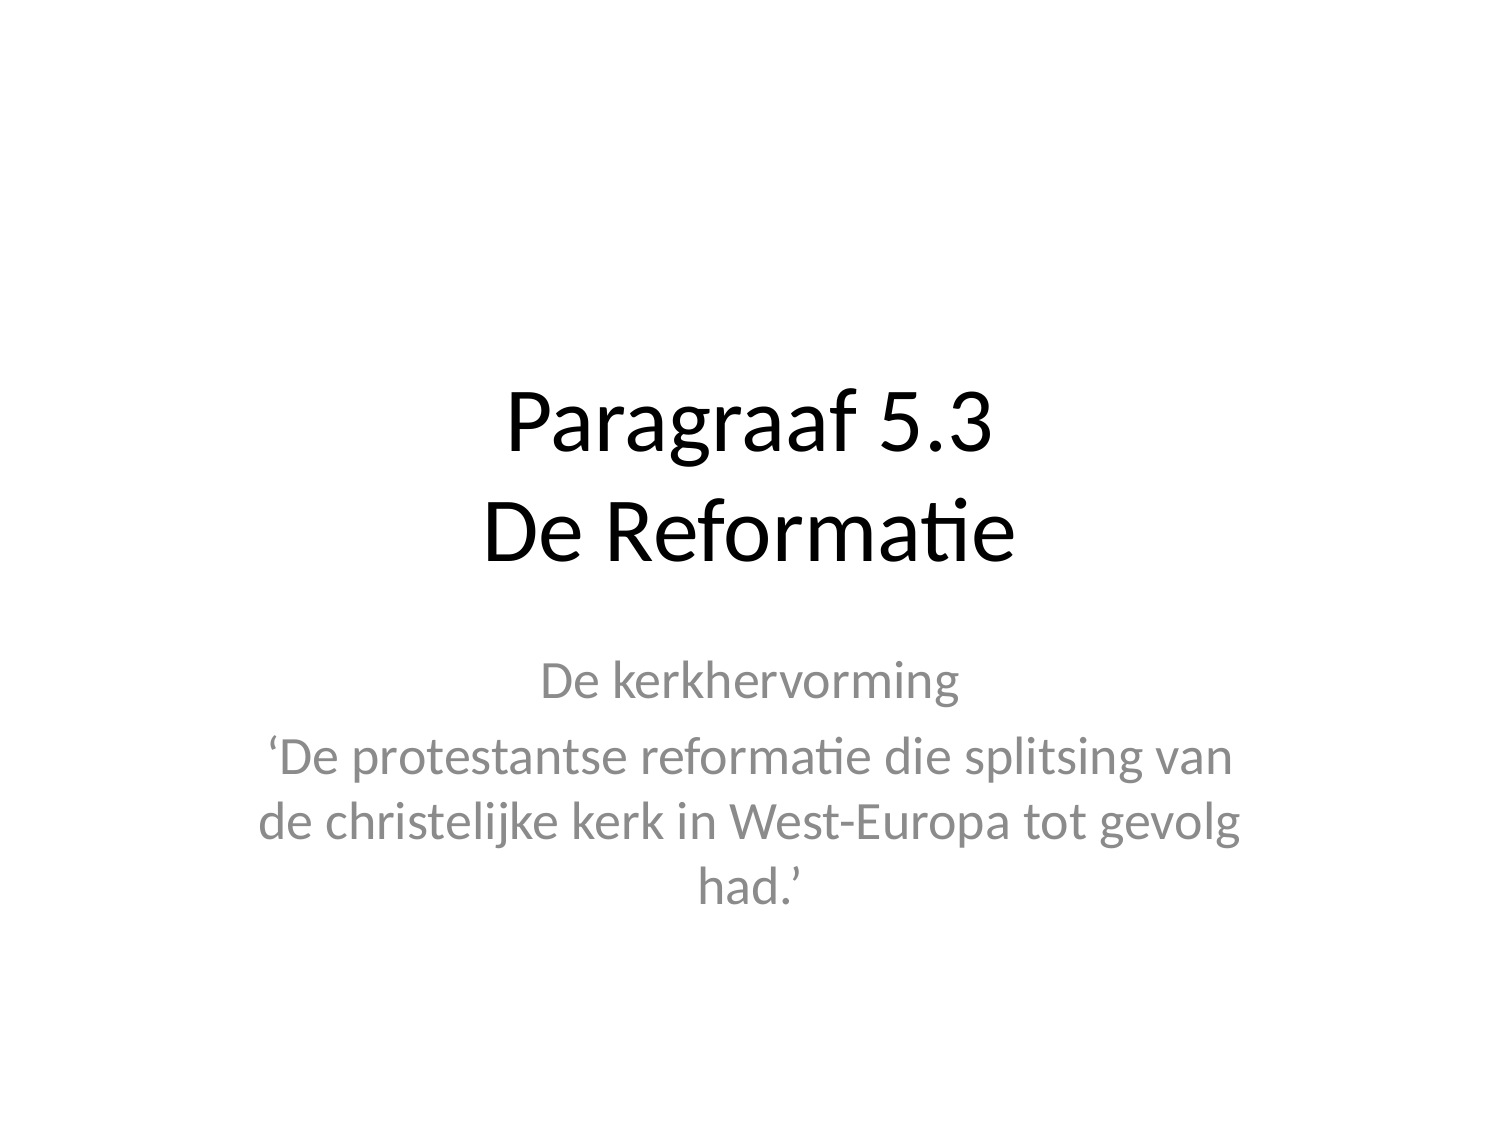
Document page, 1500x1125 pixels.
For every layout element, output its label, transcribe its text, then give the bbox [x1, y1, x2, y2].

subtitle De kerkhervorming ‘De protestantse reformatie die splitsing van de christelijke kerk in West-Europa tot gevolg had.’ [225, 637, 1275, 925]
title Paragraaf 5.3 De Reformatie [112, 349, 1388, 591]
